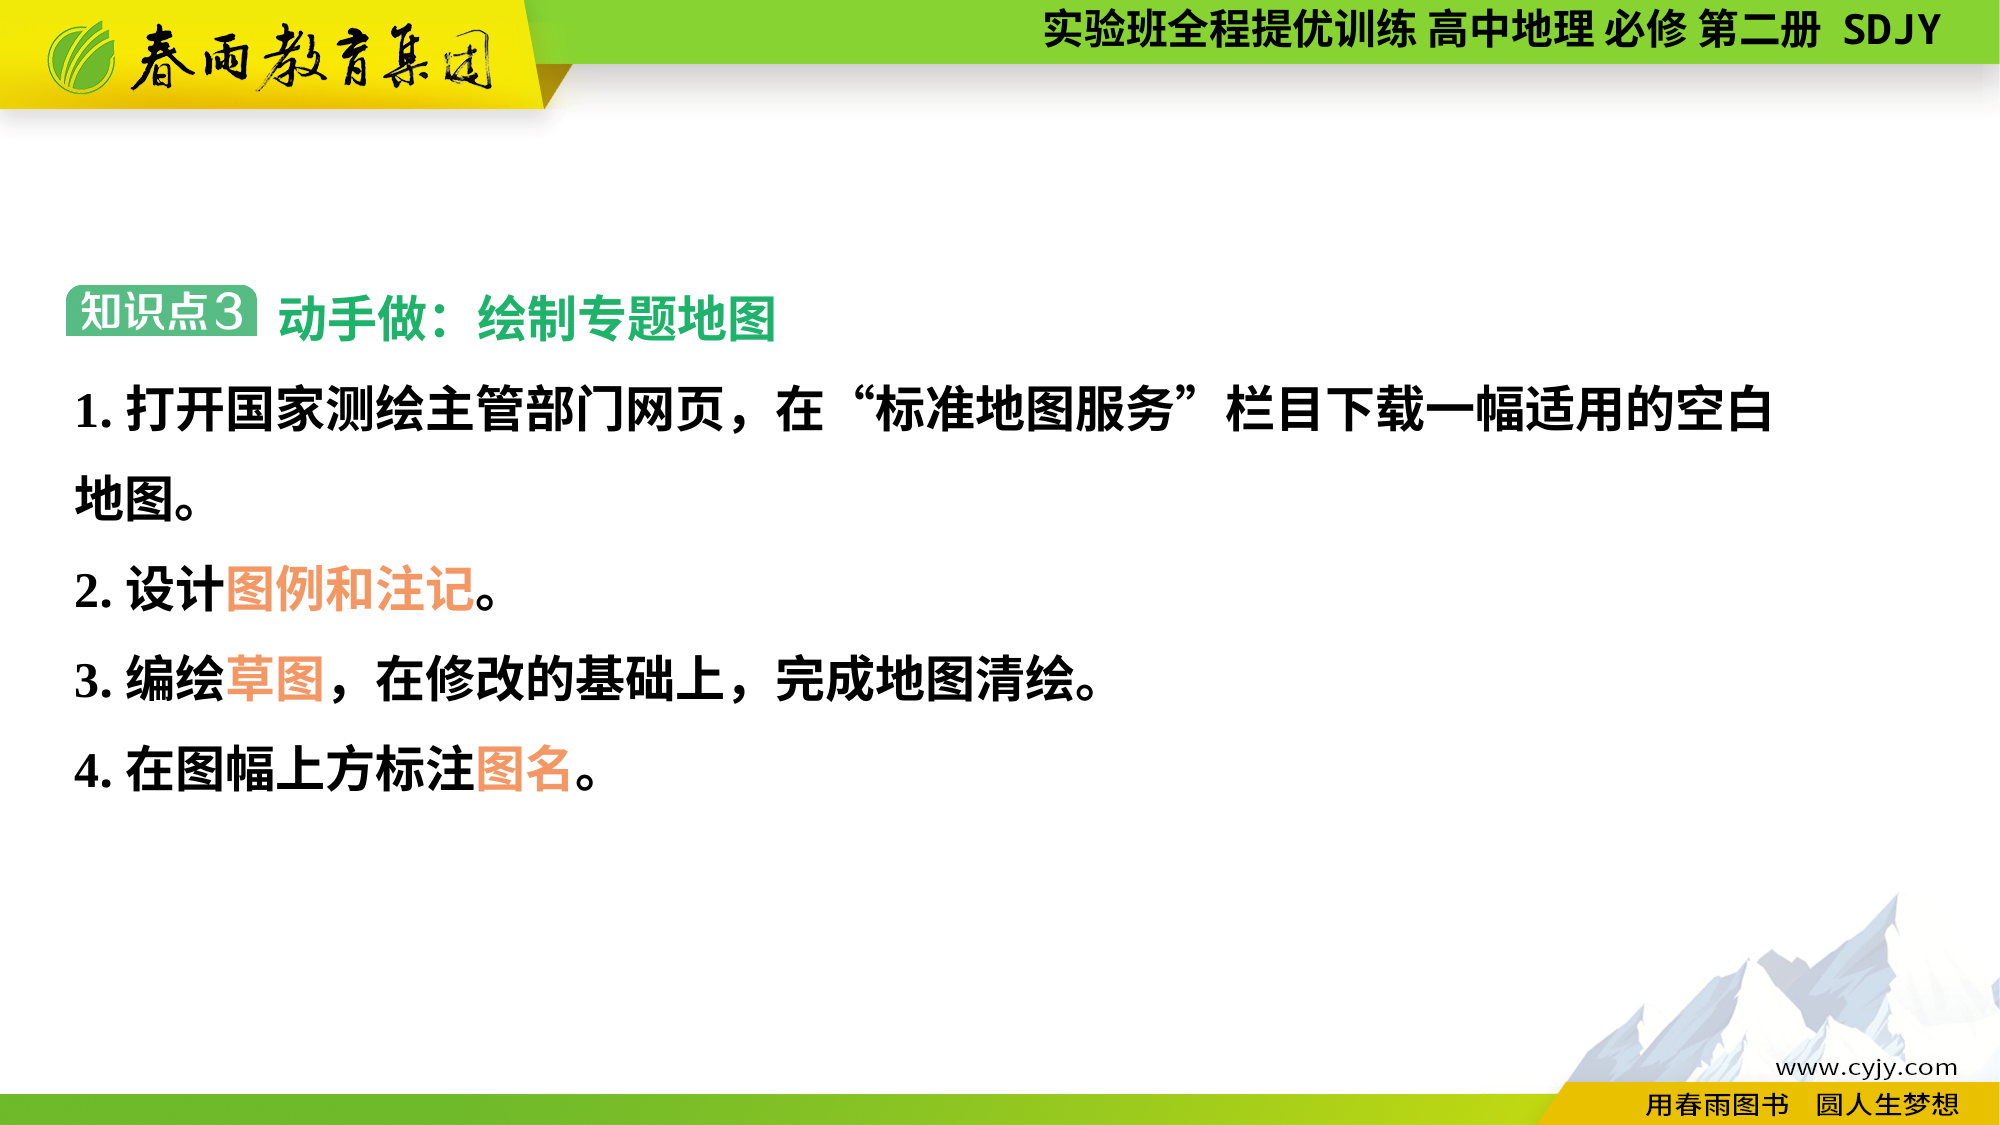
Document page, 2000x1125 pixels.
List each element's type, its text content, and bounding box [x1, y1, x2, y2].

picture [0, 0, 2000, 1125]
list 动手做：绘制专题地图 1.打开国家测绘主管部门网页，在“标准地图服务”栏目下载一幅适用的空白 地图。 2.设计图例和注记。 3.编绘草图，在修改的基础上，完成地图清绘。 4.在图幅上方标注图名。 [59, 250, 1944, 811]
